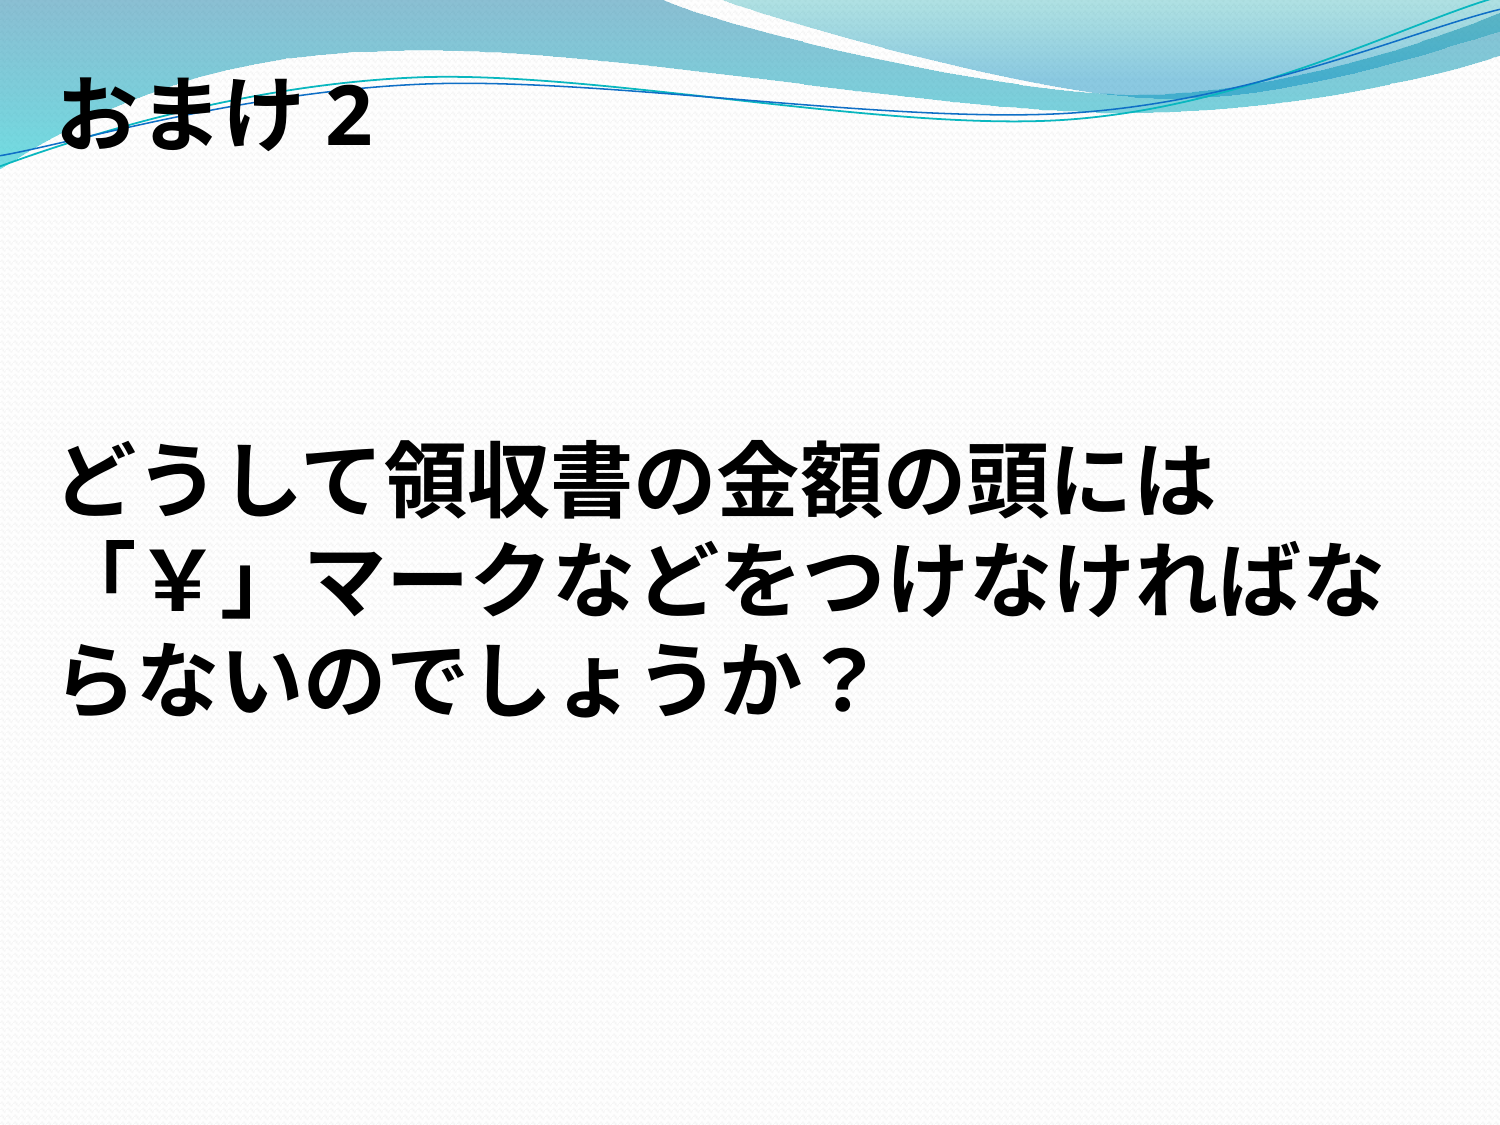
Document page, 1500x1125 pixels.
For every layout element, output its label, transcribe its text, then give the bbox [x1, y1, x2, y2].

text_box おまけ2 [41, 54, 1424, 170]
text_box どうして領収書の金額の頭には「￥」マークなどをつけなければならないのでしょうか？ [38, 420, 1456, 736]
